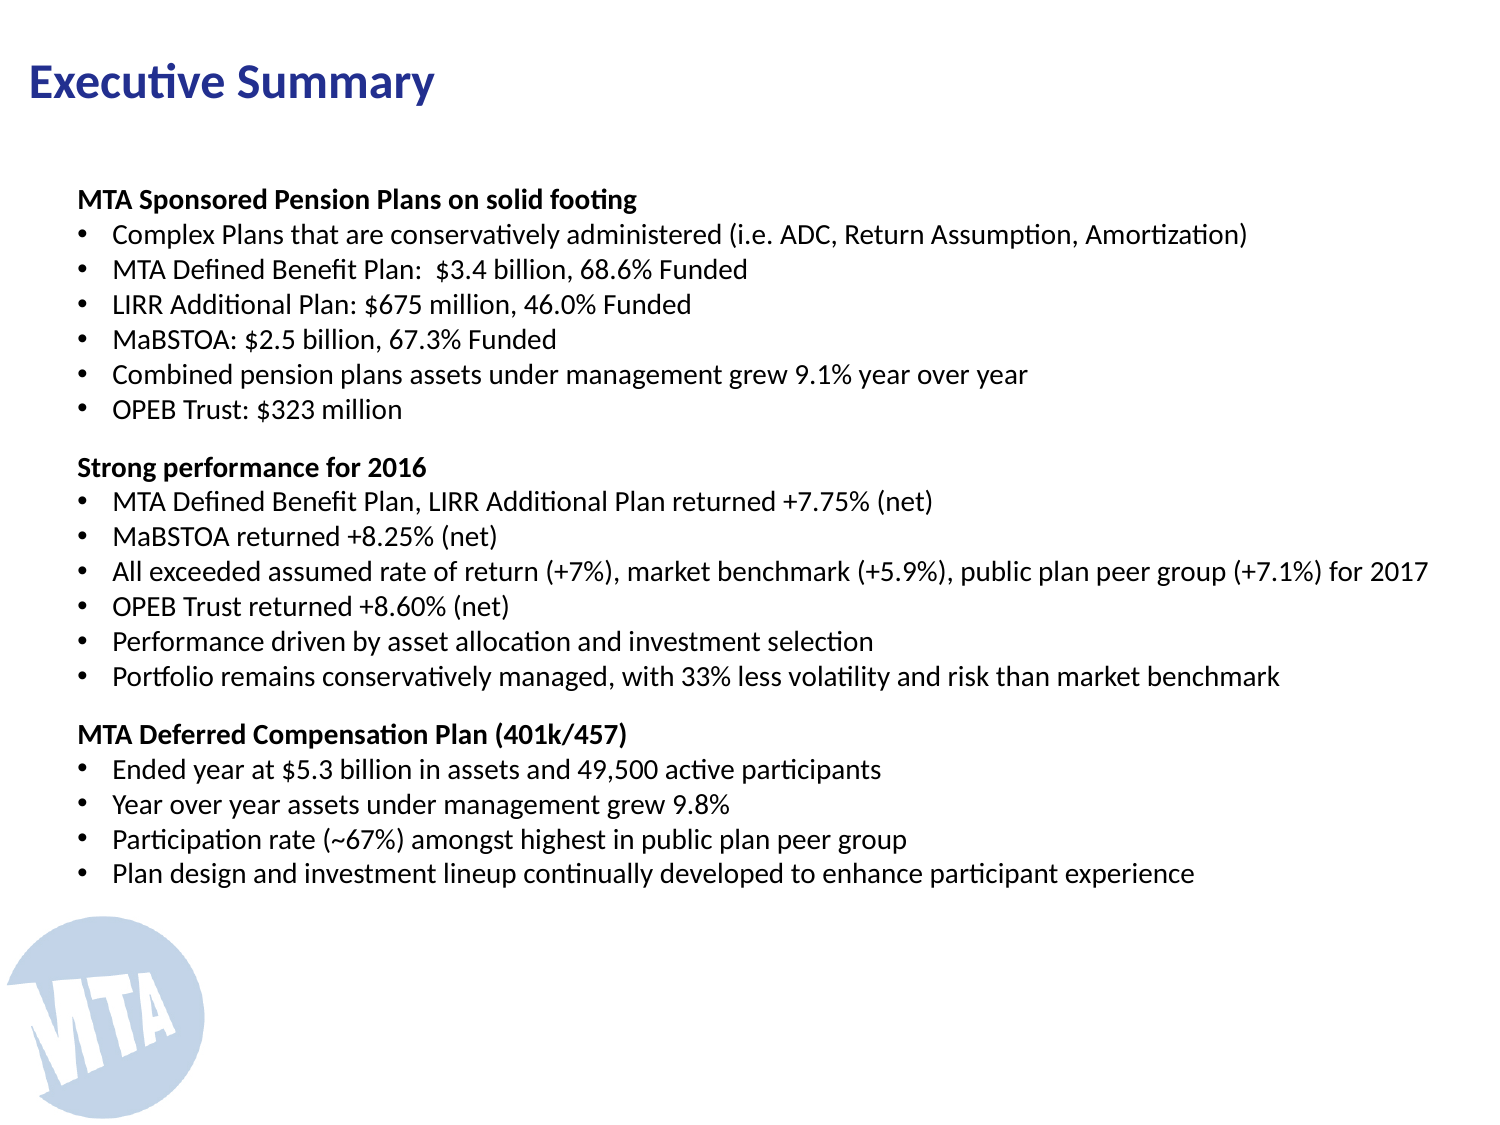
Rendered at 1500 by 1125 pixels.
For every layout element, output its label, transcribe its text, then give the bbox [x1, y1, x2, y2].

text_box Executive Summary [13, 41, 1364, 117]
picture [0, 904, 221, 1125]
text_box MTA Sponsored Pension Plans on solid footing Complex Plans that are conservatively administered (i.e. ADC, Return Assumption, Amortization) MTA Defined Benefit Plan: $3.4 billion, 68.6% Funded LIRR Additional Plan: $675 million, 46.0% Funded MaBSTOA: $2.5 billion, 67.3% Funded Combined pension plans assets under management grew 9.1% year over year OPEB Trust: $323 million Strong performance for 2016 MTA Defined Benefit Plan, LIRR Additional Plan returned +7.75% (net) MaBSTOA returned +8.25% (net) All exceeded assumed rate of return (+7%), market benchmark (+5.9%), public plan peer group (+7.1%) for 2017 OPEB Trust returned +8.60% (net) Performance driven by asset allocation and investment selection Portfolio remains conservatively managed, with 33% less volatility and risk than market benchmark MTA Deferred Compensation Plan (401k/457) Ended year at $5.3 billion in assets and 49,500 active participants Year over year assets under management grew 9.8% Participation rate (~67%) amongst highest in public plan peer group Plan design and investment lineup continually developed to enhance participant experience [62, 173, 1452, 898]
